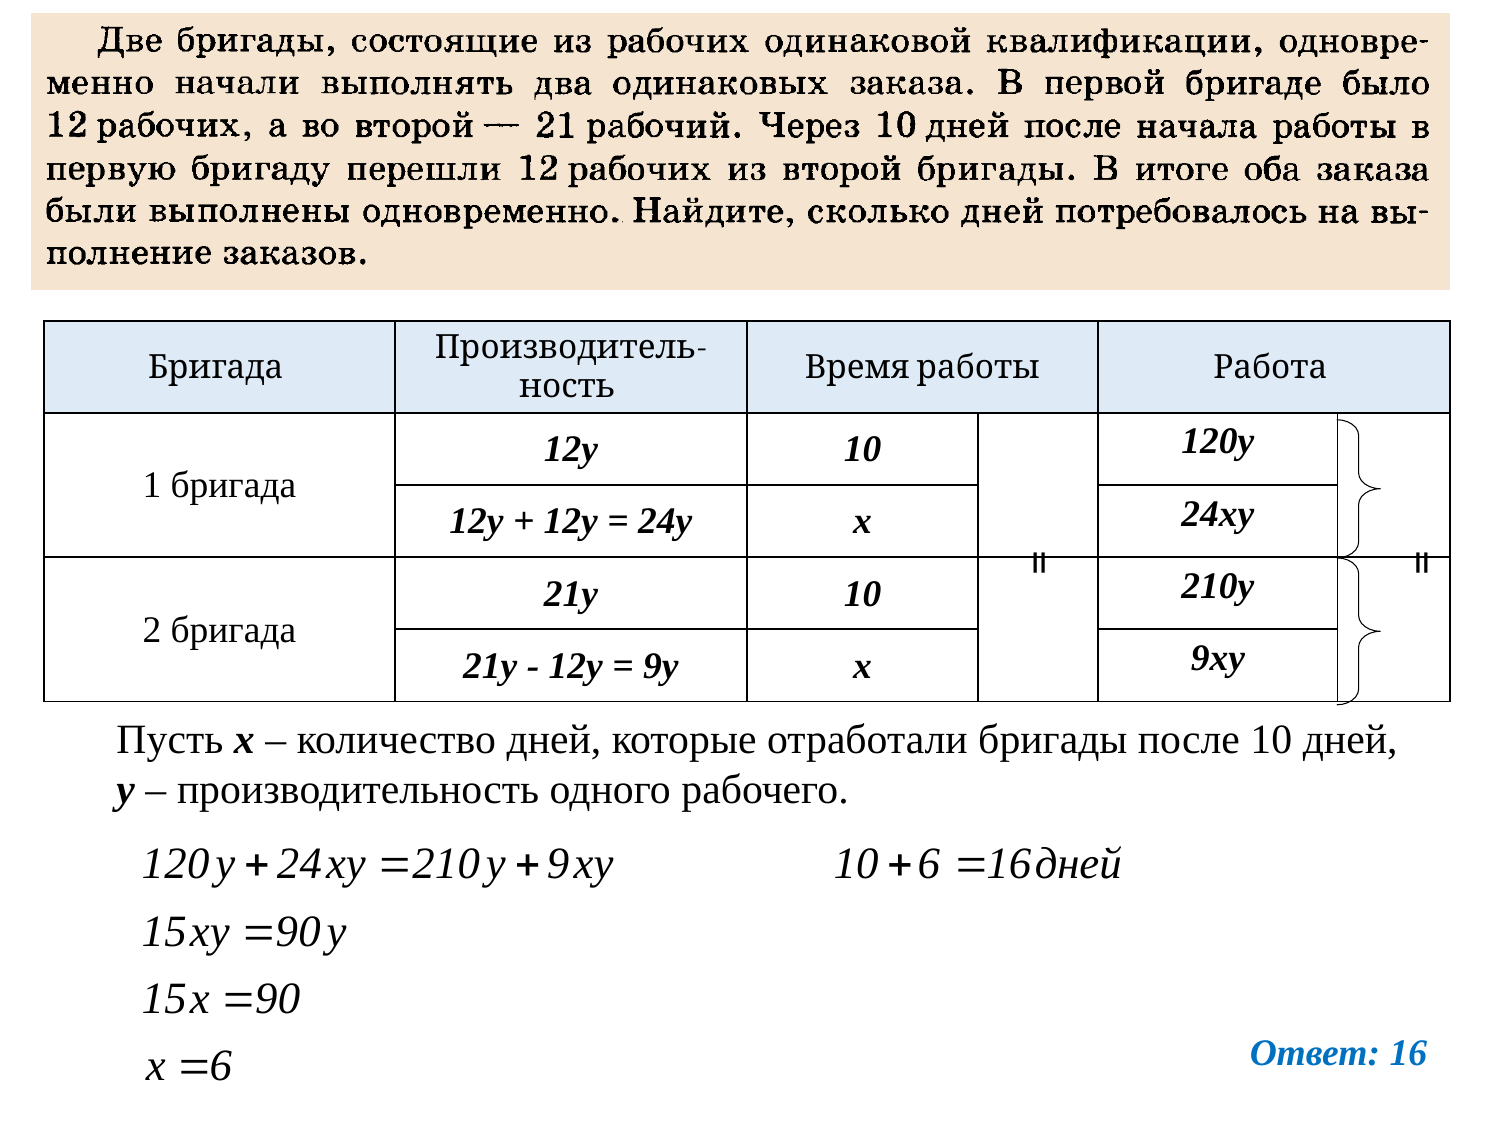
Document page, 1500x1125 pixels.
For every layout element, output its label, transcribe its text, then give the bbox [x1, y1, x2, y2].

text_box = [997, 535, 1073, 590]
table_cell [979, 558, 1097, 701]
table_cell 21у - 12у = 9у [396, 630, 746, 701]
table_cell 24ху [1099, 486, 1336, 556]
table_cell 10 [748, 558, 977, 628]
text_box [136, 837, 623, 1093]
table_cell 10 [748, 414, 977, 484]
text_box Пусть х – количество дней, которые отработали бригады после 10 дней, у – производительность одного рабочего. [101, 704, 1413, 819]
table_header Бригада [45, 322, 394, 412]
table_cell [1338, 414, 1449, 556]
table_header Работа [1099, 322, 1449, 412]
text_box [828, 837, 1132, 891]
text_box = [1380, 535, 1456, 590]
table_header Производитель-ность [396, 322, 746, 412]
table_cell 9ху [1099, 630, 1336, 701]
table_header Время работы [748, 322, 1097, 412]
table_cell 2 бригада [45, 558, 394, 701]
table_cell 21у [396, 558, 746, 628]
table_cell 12у + 12у = 24у [396, 486, 746, 556]
text_box [1336, 557, 1381, 706]
table_cell 12у [396, 414, 746, 484]
table_cell [1347, 558, 1449, 701]
table_cell х [748, 486, 977, 556]
table_cell 120у [1099, 414, 1337, 484]
table_cell х [748, 630, 977, 701]
text_box Ответ: 16 [1234, 1020, 1443, 1081]
text_box [1336, 419, 1381, 558]
table_cell 210у [1099, 558, 1336, 628]
table_cell 1 бригада [45, 414, 394, 556]
picture [31, 13, 1450, 290]
table_cell [979, 414, 1097, 556]
